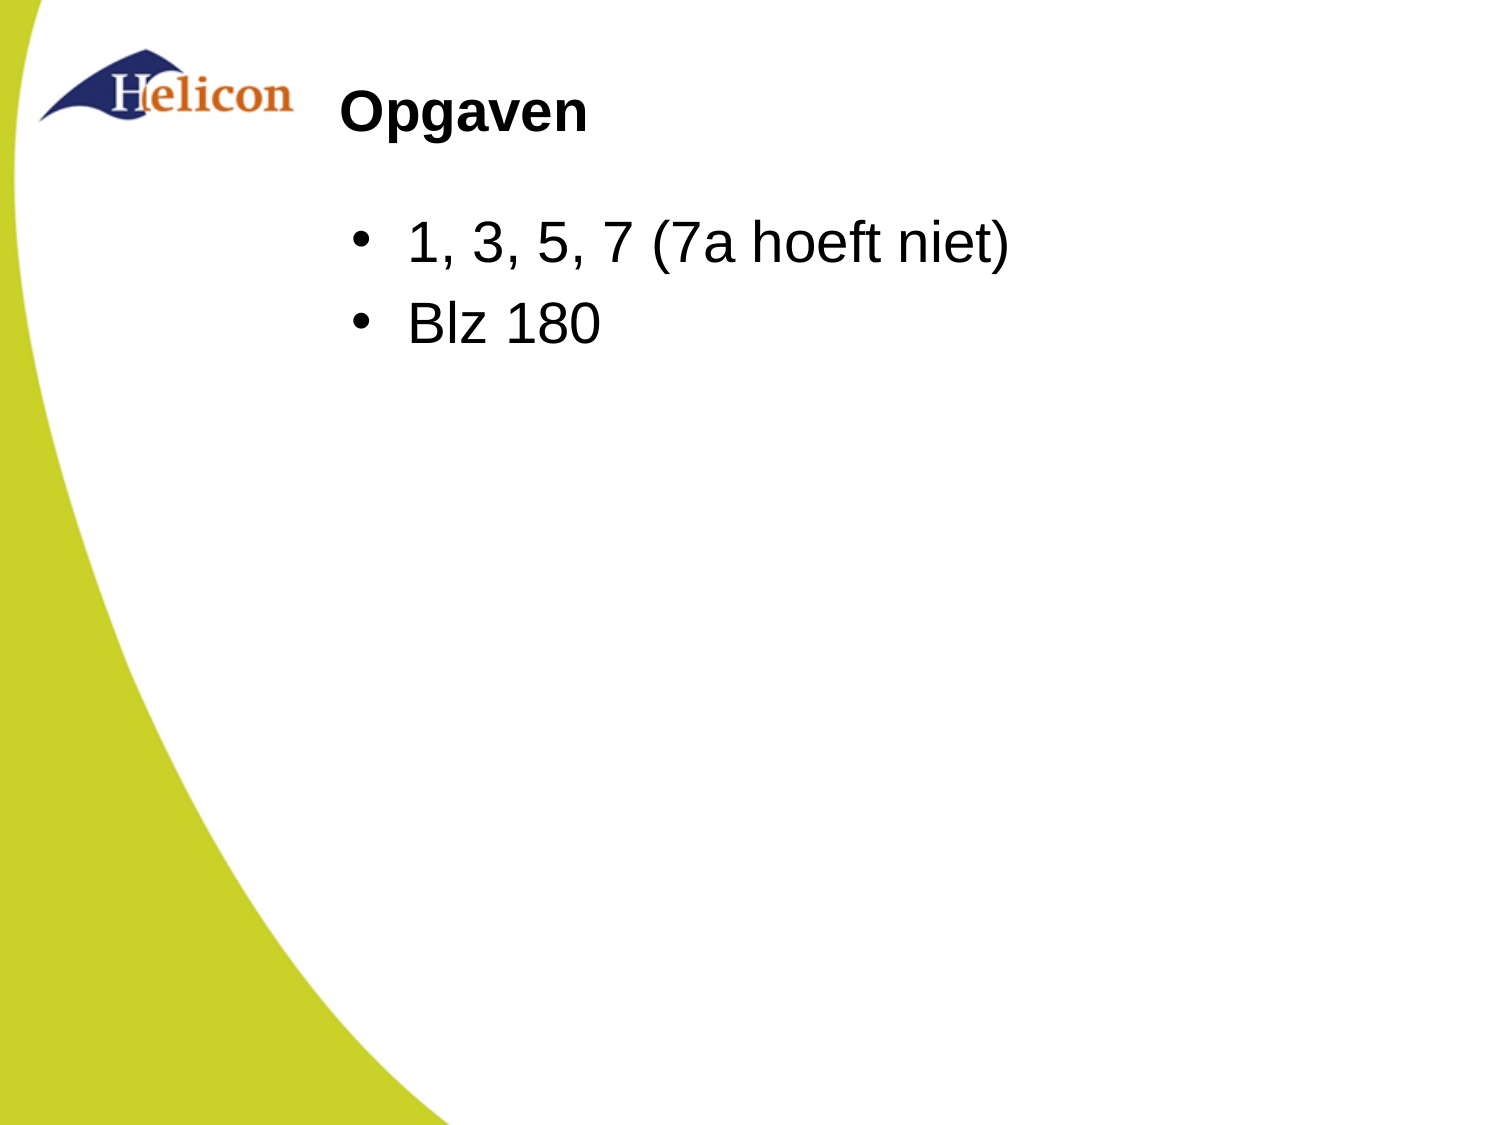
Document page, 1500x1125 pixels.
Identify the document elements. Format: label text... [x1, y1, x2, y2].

picture [0, 0, 1500, 1125]
list 1, 3, 5, 7 (7a hoeft niet) Blz 180 [336, 196, 1425, 1005]
title Opgaven [324, 54, 1415, 161]
